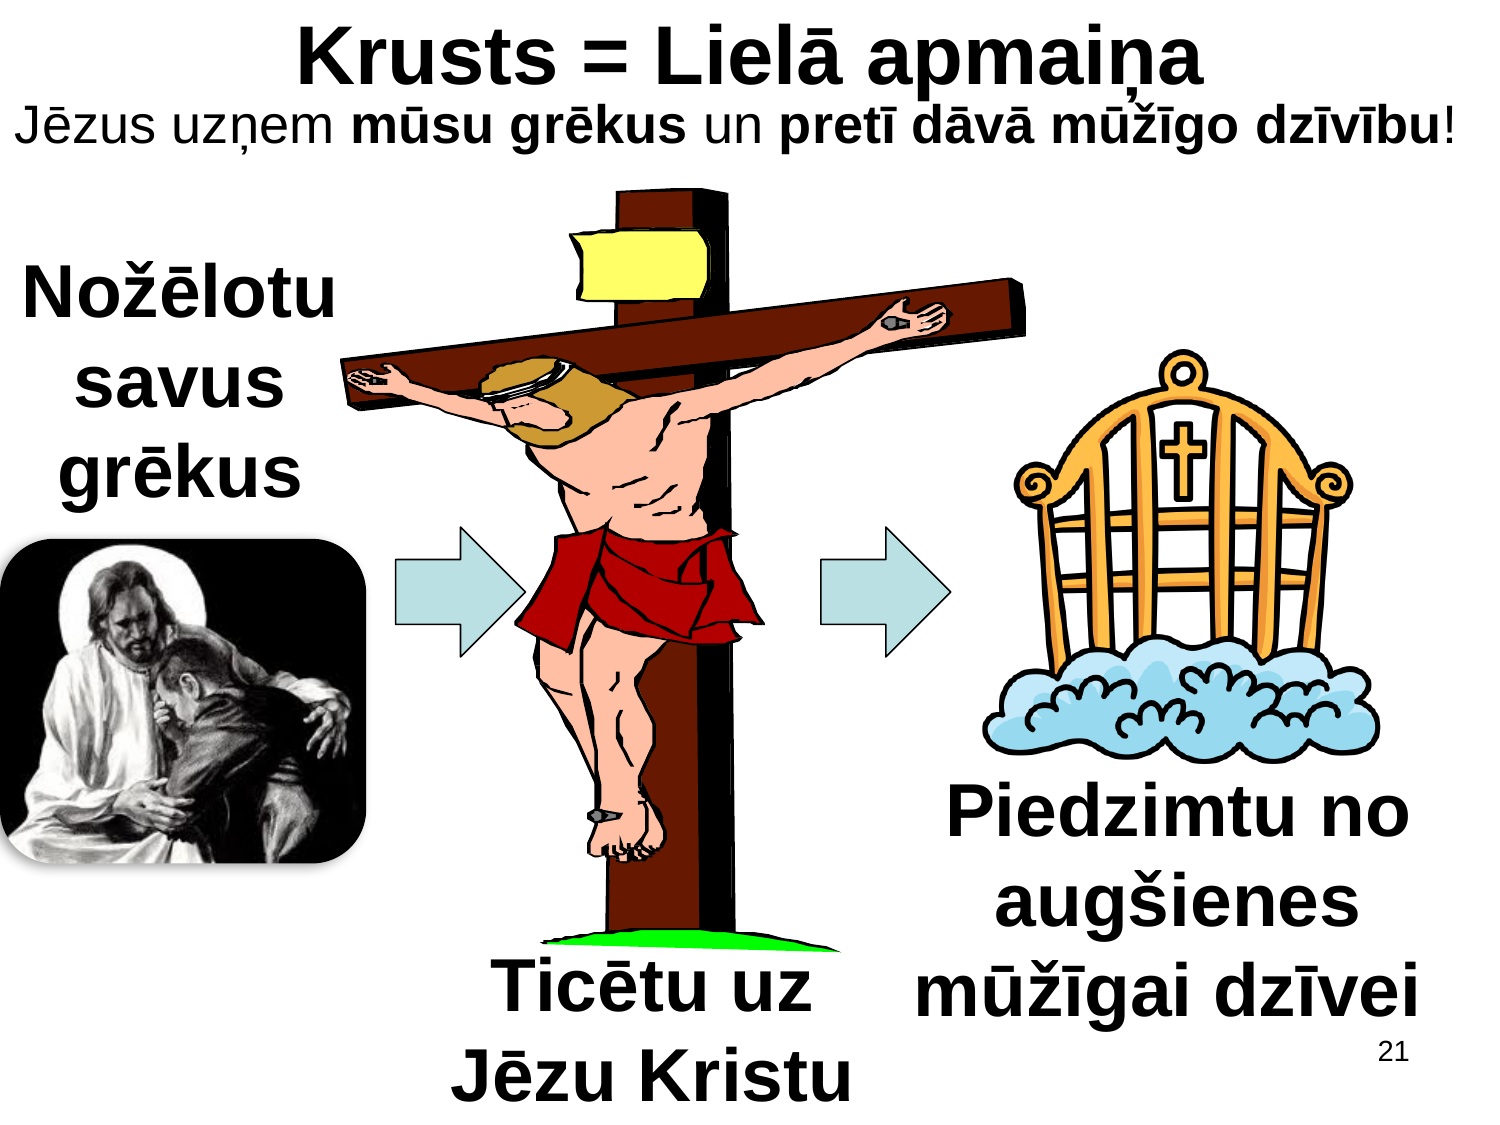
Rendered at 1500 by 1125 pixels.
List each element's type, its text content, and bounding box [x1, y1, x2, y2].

text_box Piedzimtu no augšienes mūžīgai dzīvei [1032, 845, 1500, 948]
picture [0, 188, 1389, 953]
text_box Ticētu uz Jēzu Kristu [425, 975, 880, 1078]
text_box Jēzus uzņem mūsu grēkus un pretī dāvā mūžīgo dzīvību! [0, 81, 1500, 162]
slide_number 21 [1074, 1024, 1426, 1103]
text_box Nožēlotu savus grēkus [0, 326, 331, 428]
title Krusts = Lielā apmaiņa [0, 0, 1500, 81]
